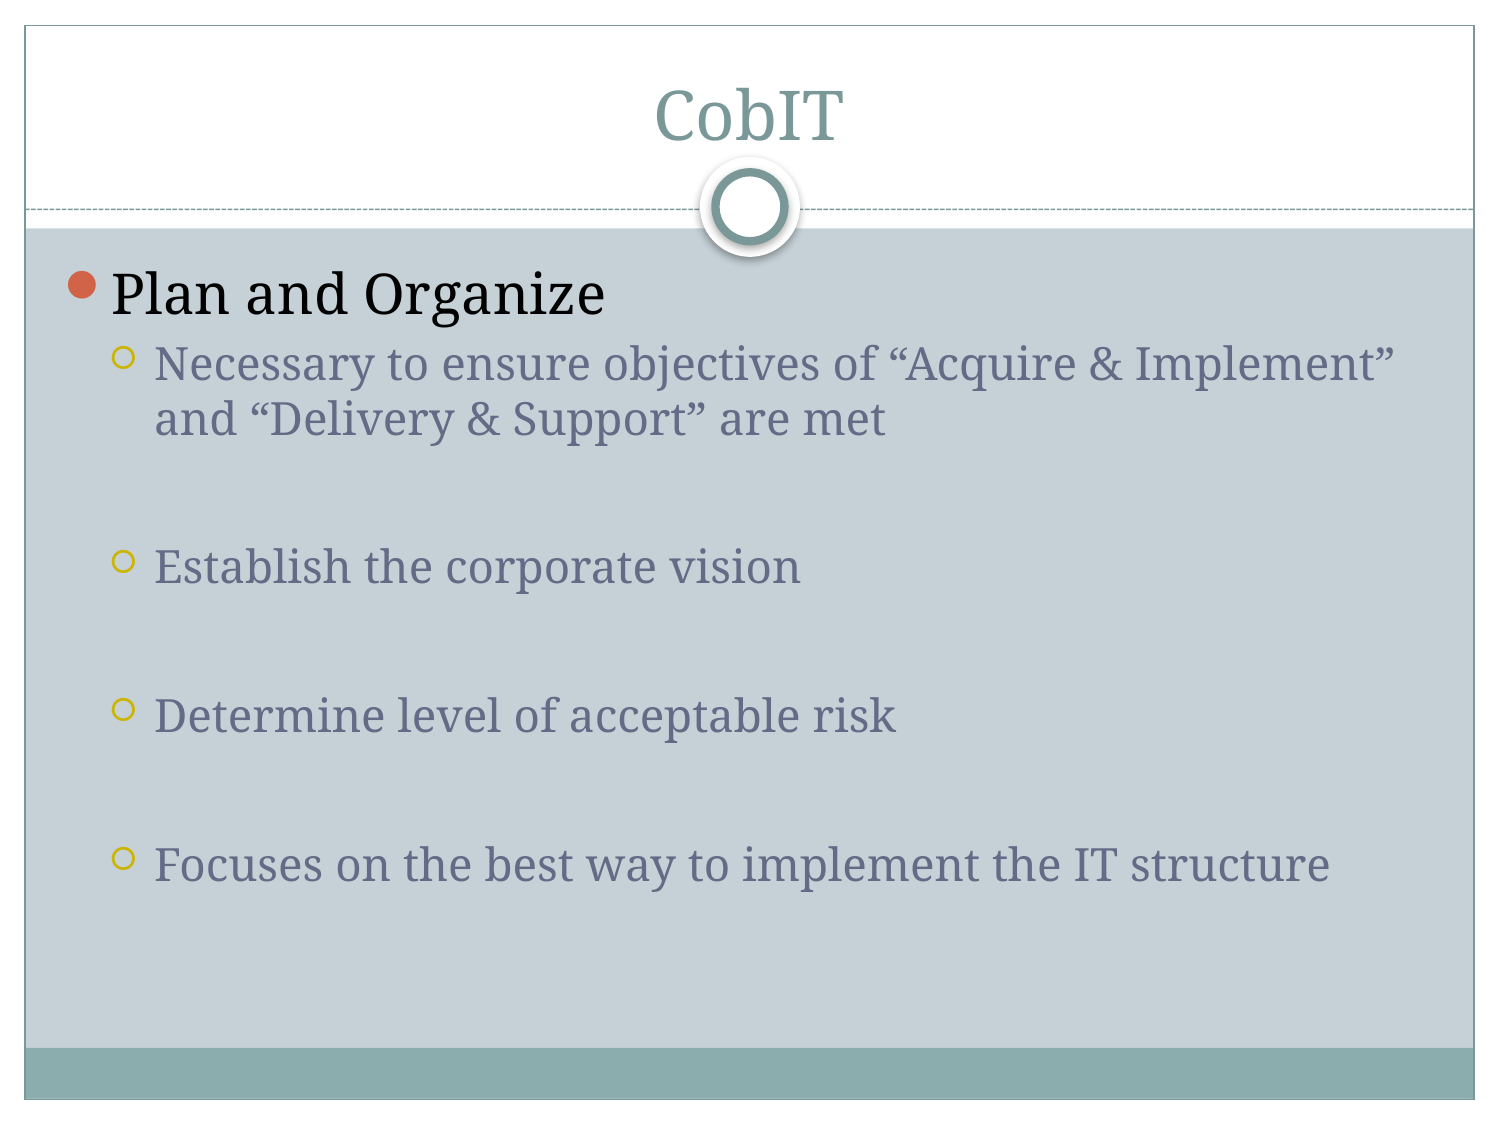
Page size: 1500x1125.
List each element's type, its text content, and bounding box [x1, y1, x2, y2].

list Plan and Organize Necessary to ensure objectives of “Acquire & Implement” and “Delivery & Support” are met Establish the corporate vision Determine level of acceptable risk Focuses on the best way to implement the IT structure [49, 250, 1445, 1001]
title CobIT [49, 37, 1450, 162]
